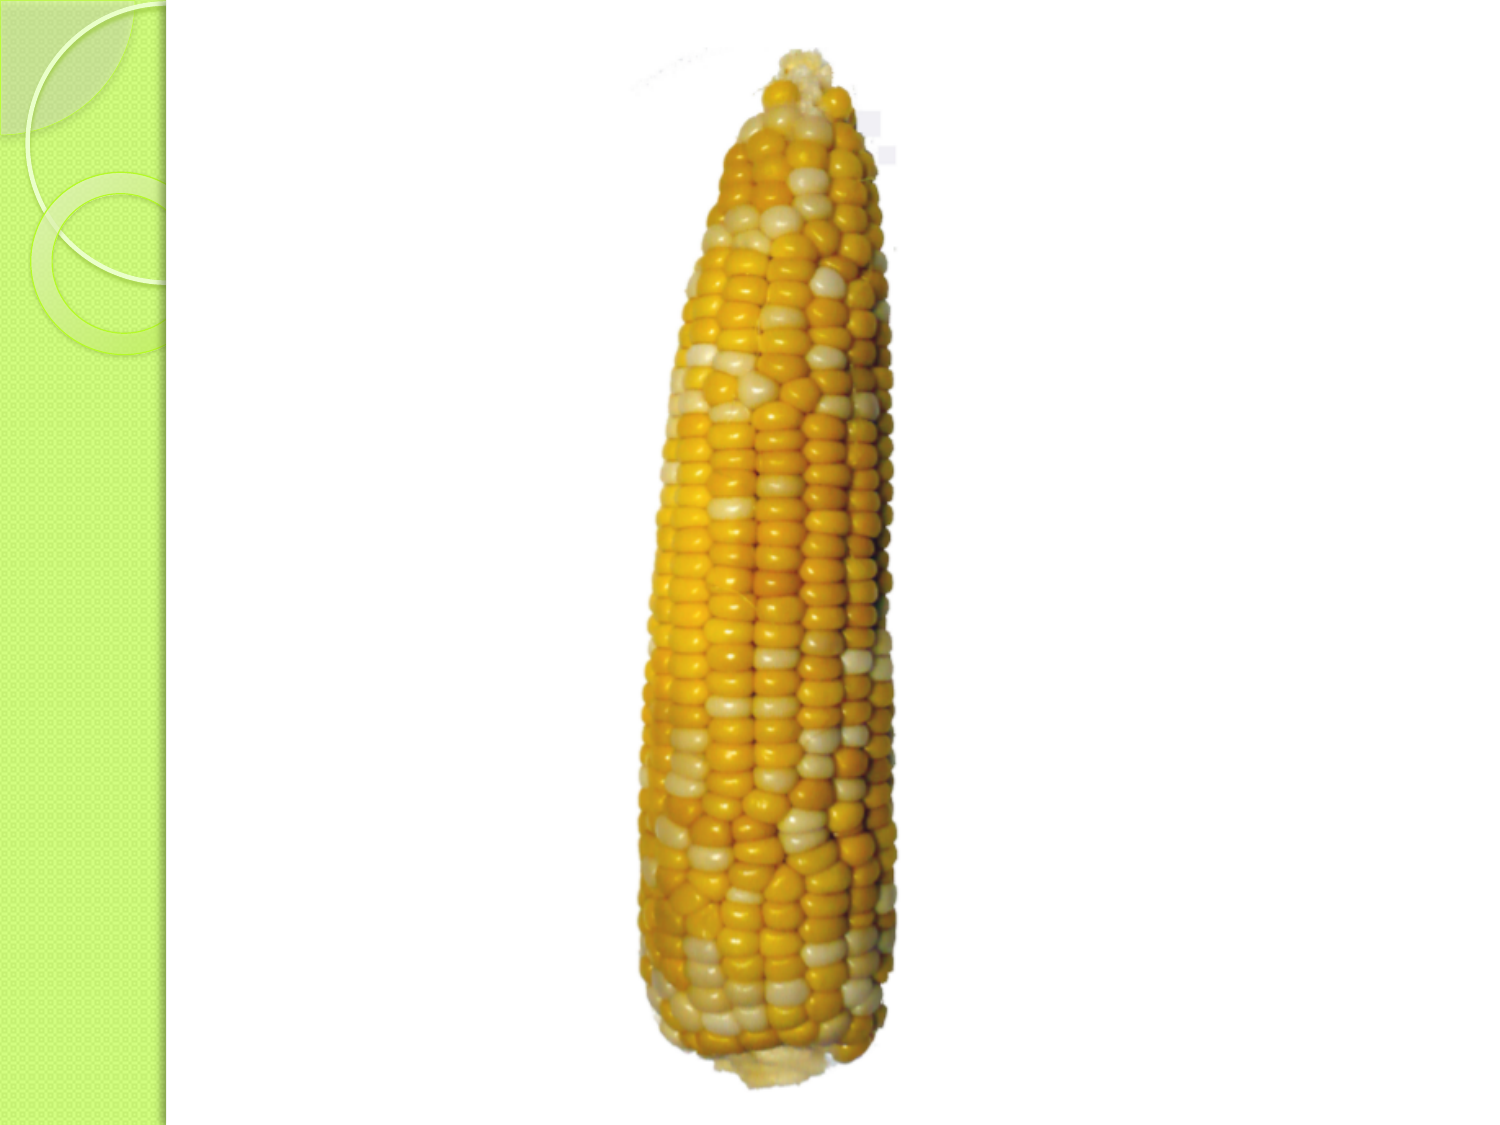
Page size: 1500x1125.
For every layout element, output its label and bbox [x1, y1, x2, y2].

picture [412, 20, 1085, 1119]
